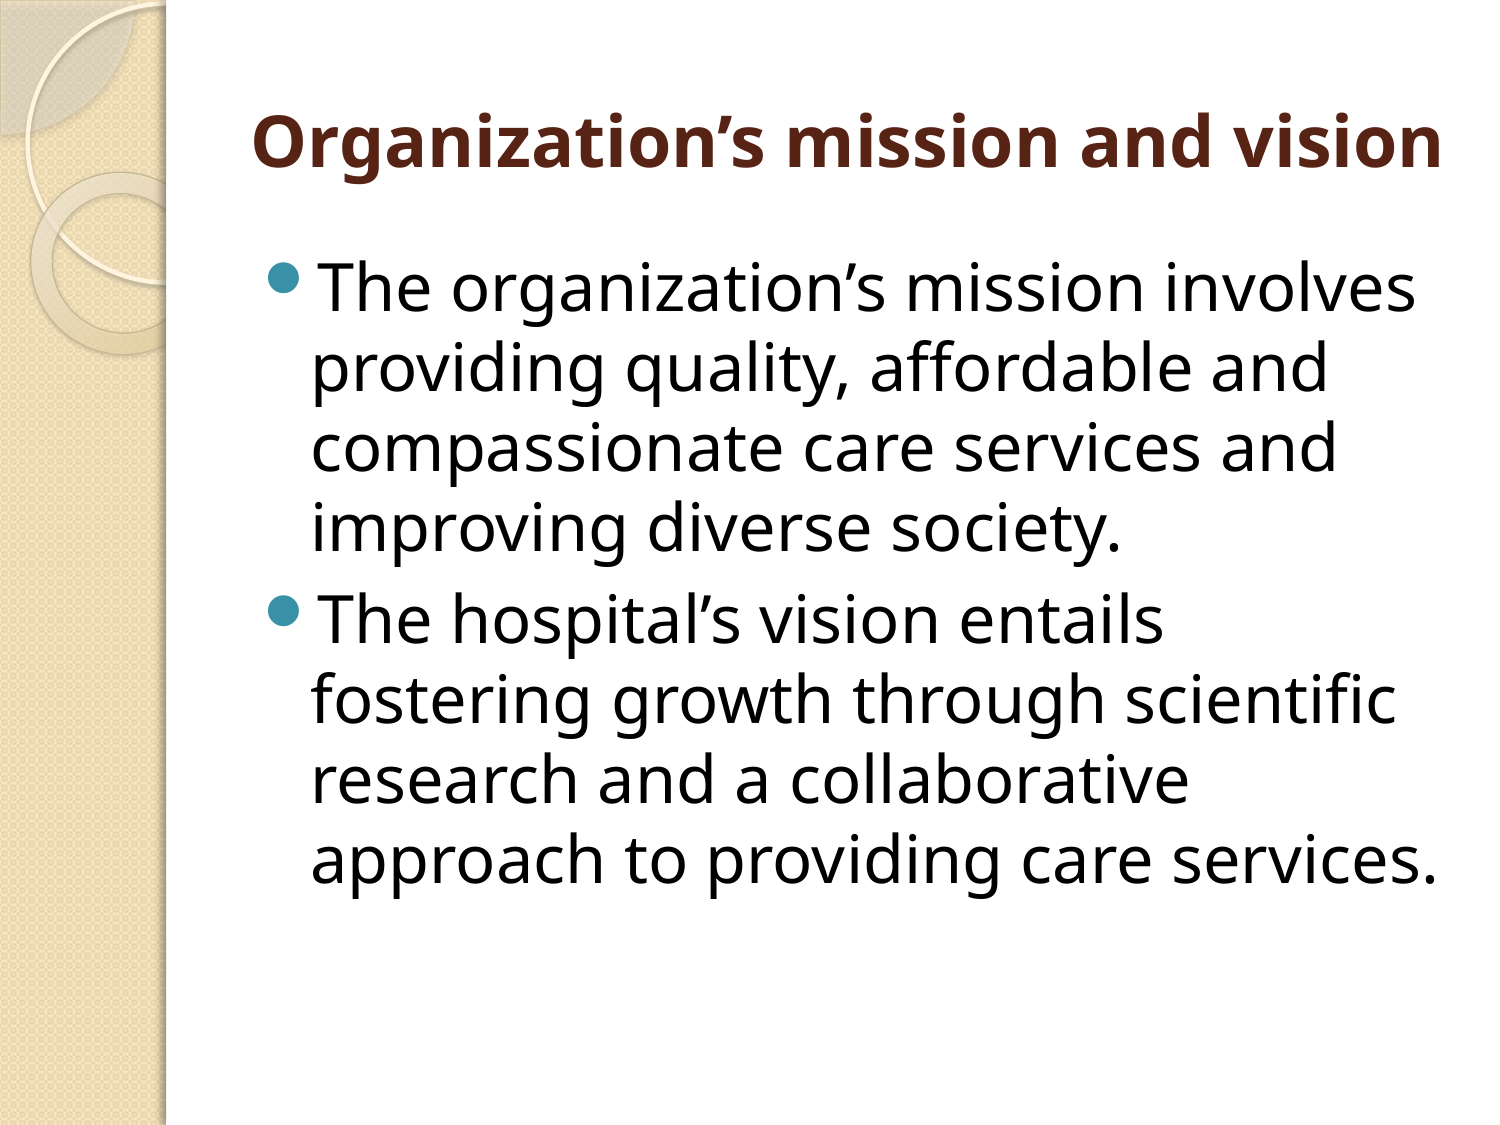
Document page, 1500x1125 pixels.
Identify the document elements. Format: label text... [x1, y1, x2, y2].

title Organization’s mission and vision [235, 45, 1466, 233]
list The organization’s mission involves providing quality, affordable and compassionate care services and improving diverse society. The hospital’s vision entails fostering growth through scientific research and a collaborative approach to providing care services. [235, 237, 1466, 1025]
